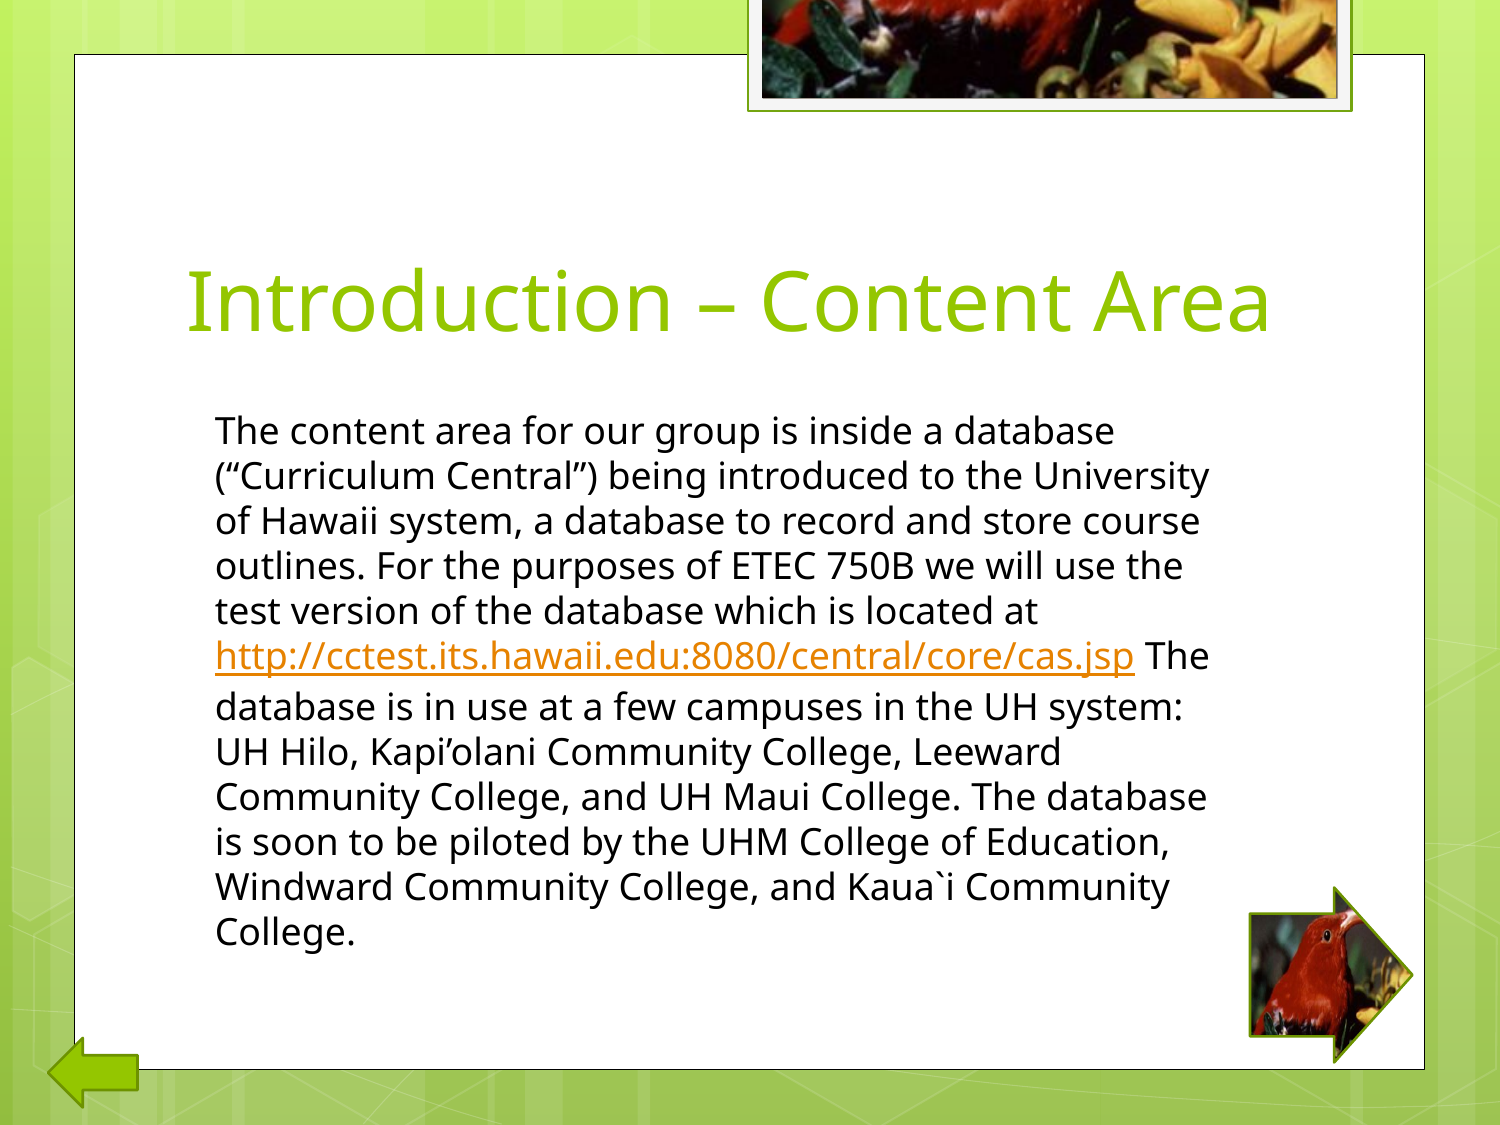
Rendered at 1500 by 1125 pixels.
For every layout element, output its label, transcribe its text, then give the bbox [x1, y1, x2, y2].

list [762, 0, 1336, 99]
text_box [47, 1036, 139, 1109]
title Introduction – Content Area [171, 168, 1324, 357]
text_box The content area for our group is inside a database (“Curriculum Central”) being introduced to the University of Hawaii system, a database to record and store course outlines. For the purposes of ETEC 750B we will use the test version of the database which is located at http://cctest.its.hawaii.edu:8080/central/core/cas.jsp The database is in use at a few campuses in the UH system: UH Hilo, Kapi’olani Community College, Leeward Community College, and UH Maui College. The database is soon to be piloted by the UHM College of Education, Windward Community College, and Kaua`i Community College. [199, 399, 1238, 961]
text_box [1248, 886, 1414, 1064]
